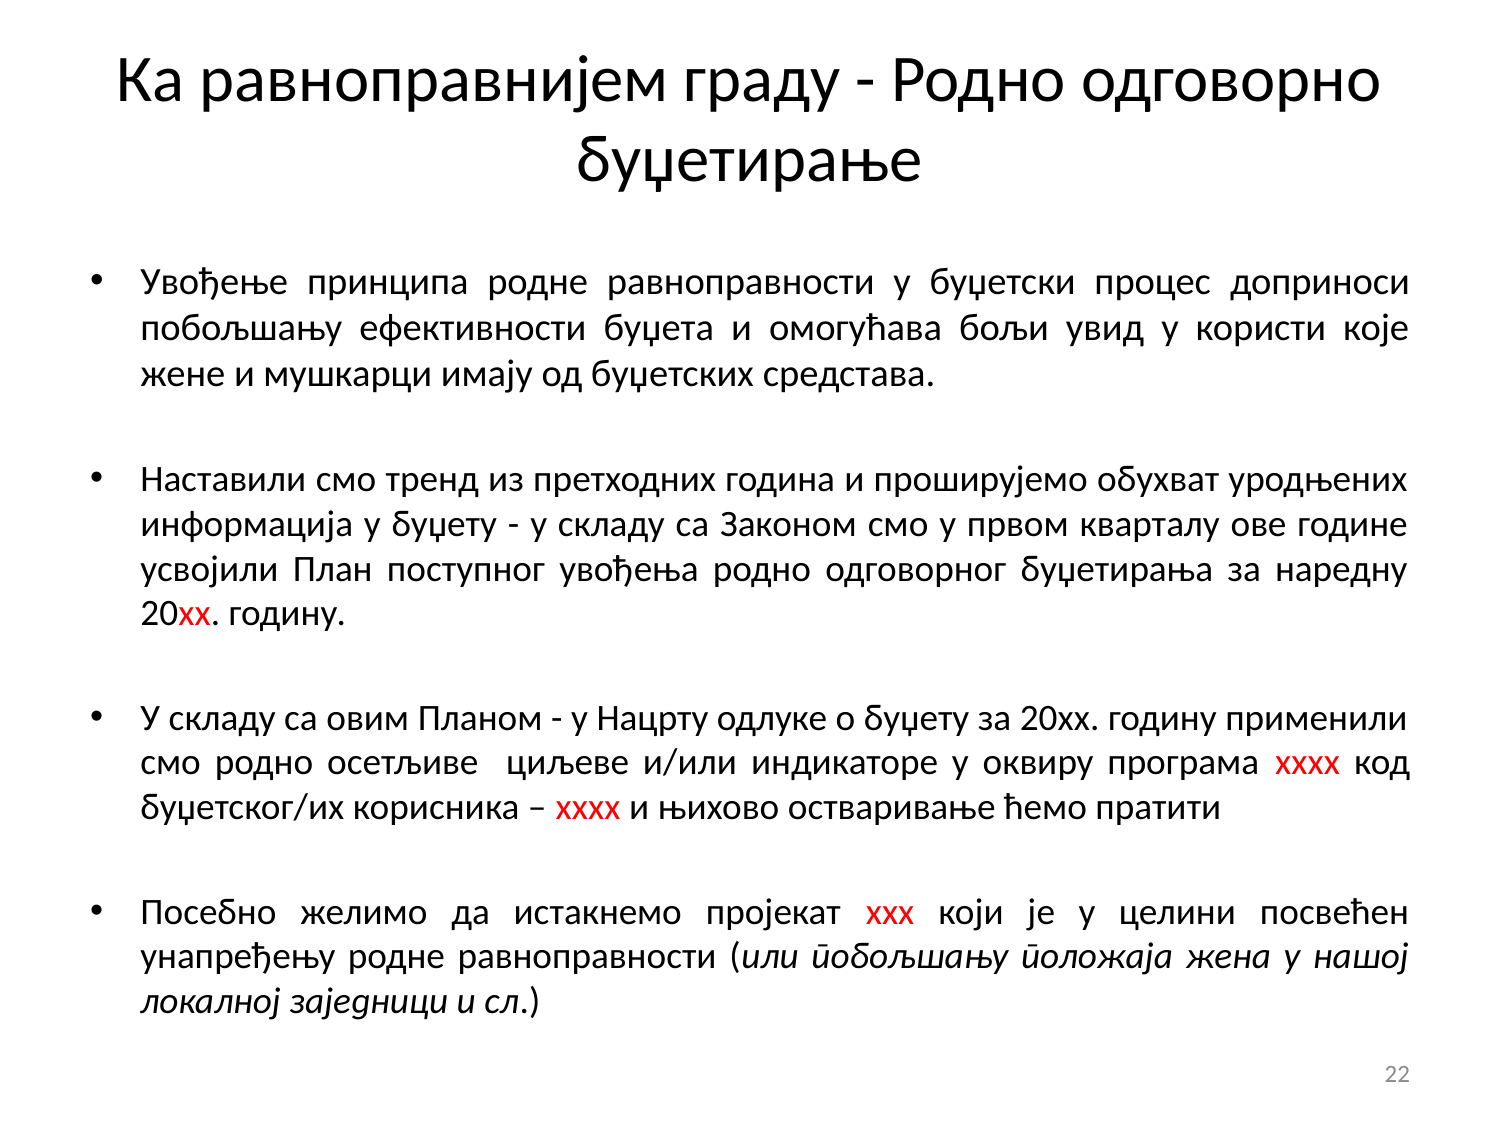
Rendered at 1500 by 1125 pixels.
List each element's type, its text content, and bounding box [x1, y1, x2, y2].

title Ка равноправнијем граду - Родно одговорно буџетирање [75, 45, 1425, 185]
slide_number 22 [1074, 1042, 1425, 1103]
list Увођење принципа родне равноправности у буџетски процес доприноси побољшању ефективности буџета и омогућава бољи увид у користи које жене и мушкарци имају од буџетских средстава. Наставили смо тренд из претходних година и проширујемо обухват уродњених информација у буџету - у складу са Законом смо у првом кварталу ове године усвојили План поступног увођења родно одговорног буџетирања за наредну 20хх. годину. У складу са овим Планом - у Нацрту одлуке о буџету за 20хх. годину применили смо родно осетљиве циљеве и/или индикаторе у оквиру програма хххх код буџетског/их корисника – хххх и њихово остваривање ћемо пратити Посебно желимо да истакнемо пројекат ххх који је у целини посвећен унапређењу родне равноправности (или побољшању положаја жена у нашој локалној заједници и сл.) [75, 196, 1425, 1080]
